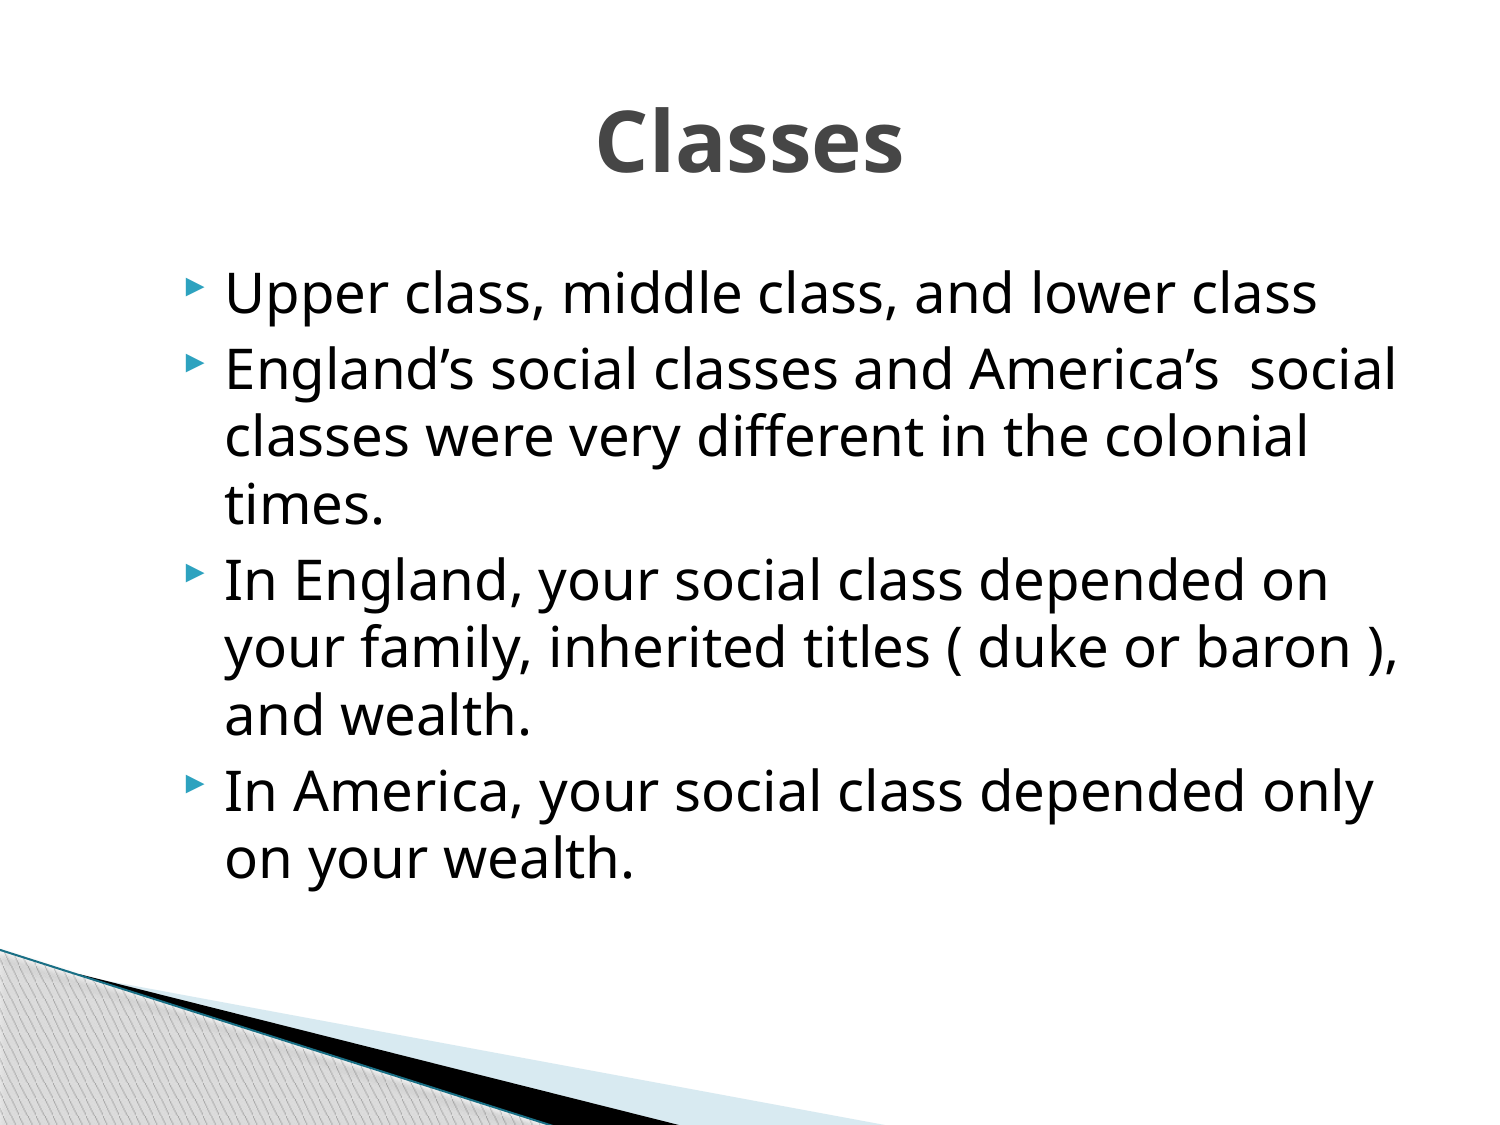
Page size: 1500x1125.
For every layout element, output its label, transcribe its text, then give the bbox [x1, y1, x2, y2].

title Classes [75, 45, 1425, 233]
list Upper class, middle class, and lower class England’s social classes and America’s social classes were very different in the colonial times. In England, your social class depended on your family, inherited titles ( duke or baron ), and wealth. In America, your social class depended only on your wealth. [150, 249, 1425, 1043]
